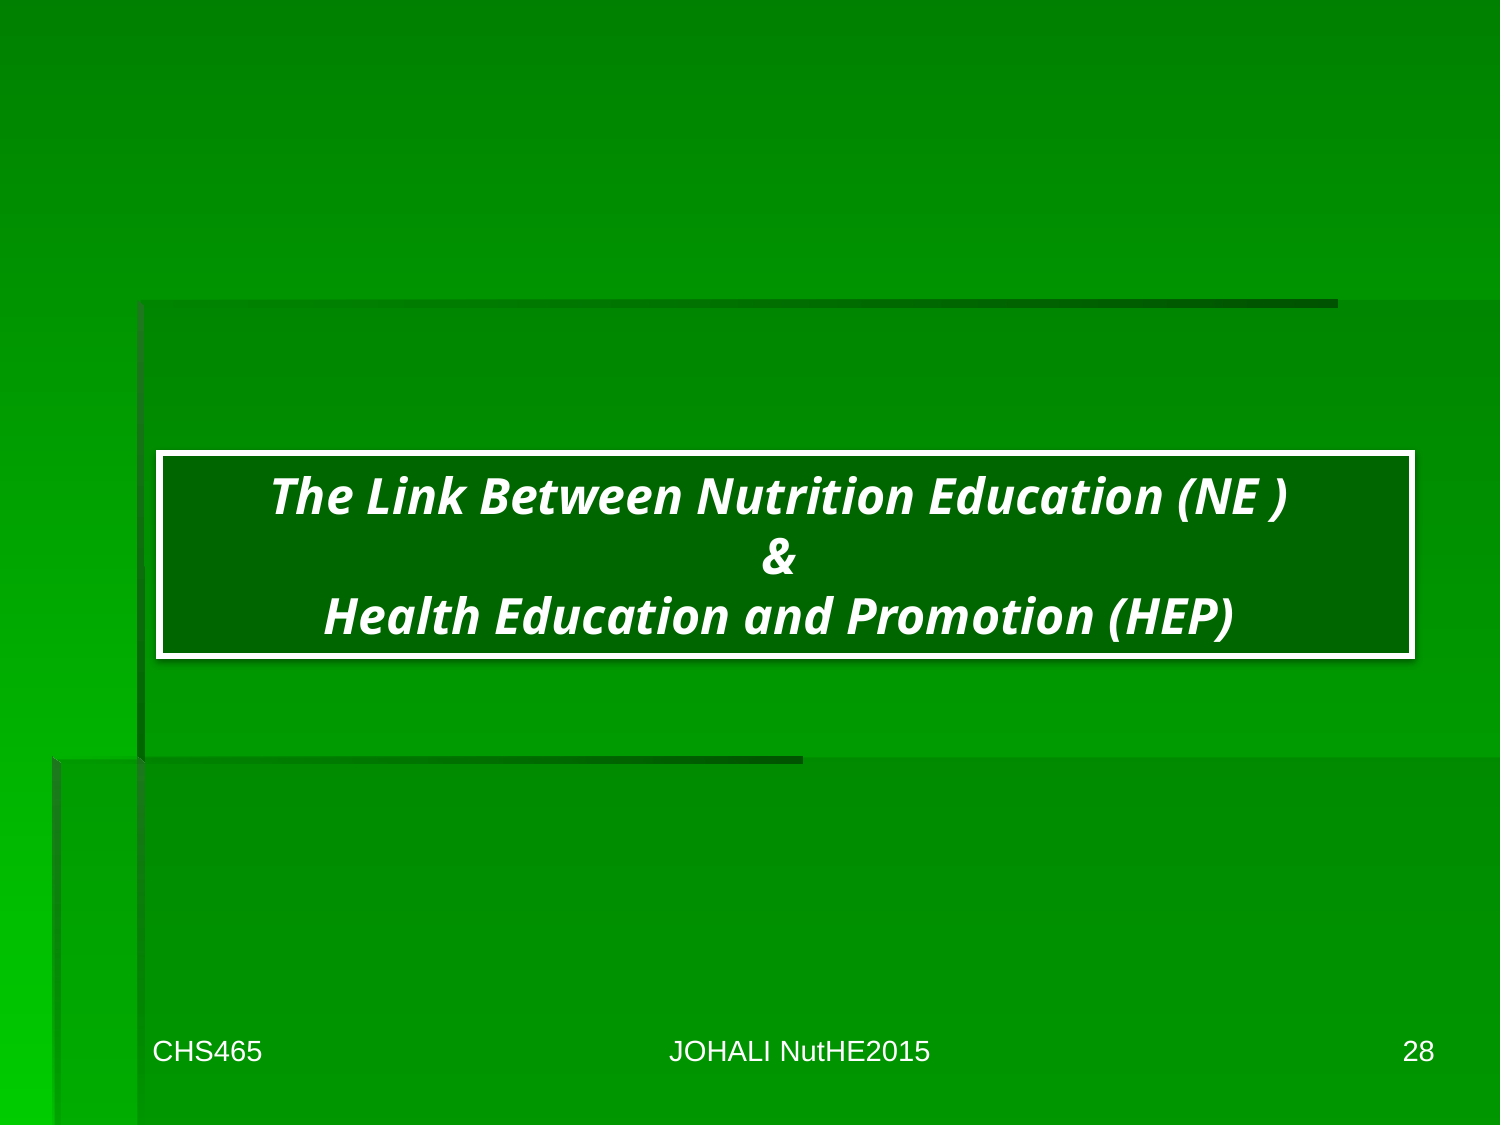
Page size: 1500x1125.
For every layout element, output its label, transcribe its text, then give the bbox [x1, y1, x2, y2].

footer JOHALI NutHE2015 [562, 1024, 1038, 1103]
slide_number CHS465 [137, 1024, 450, 1103]
title The Link Between Nutrition Education (NE ) & Health Education and Promotion (HEP) [156, 450, 1415, 659]
slide_number 28 [1137, 1024, 1451, 1103]
